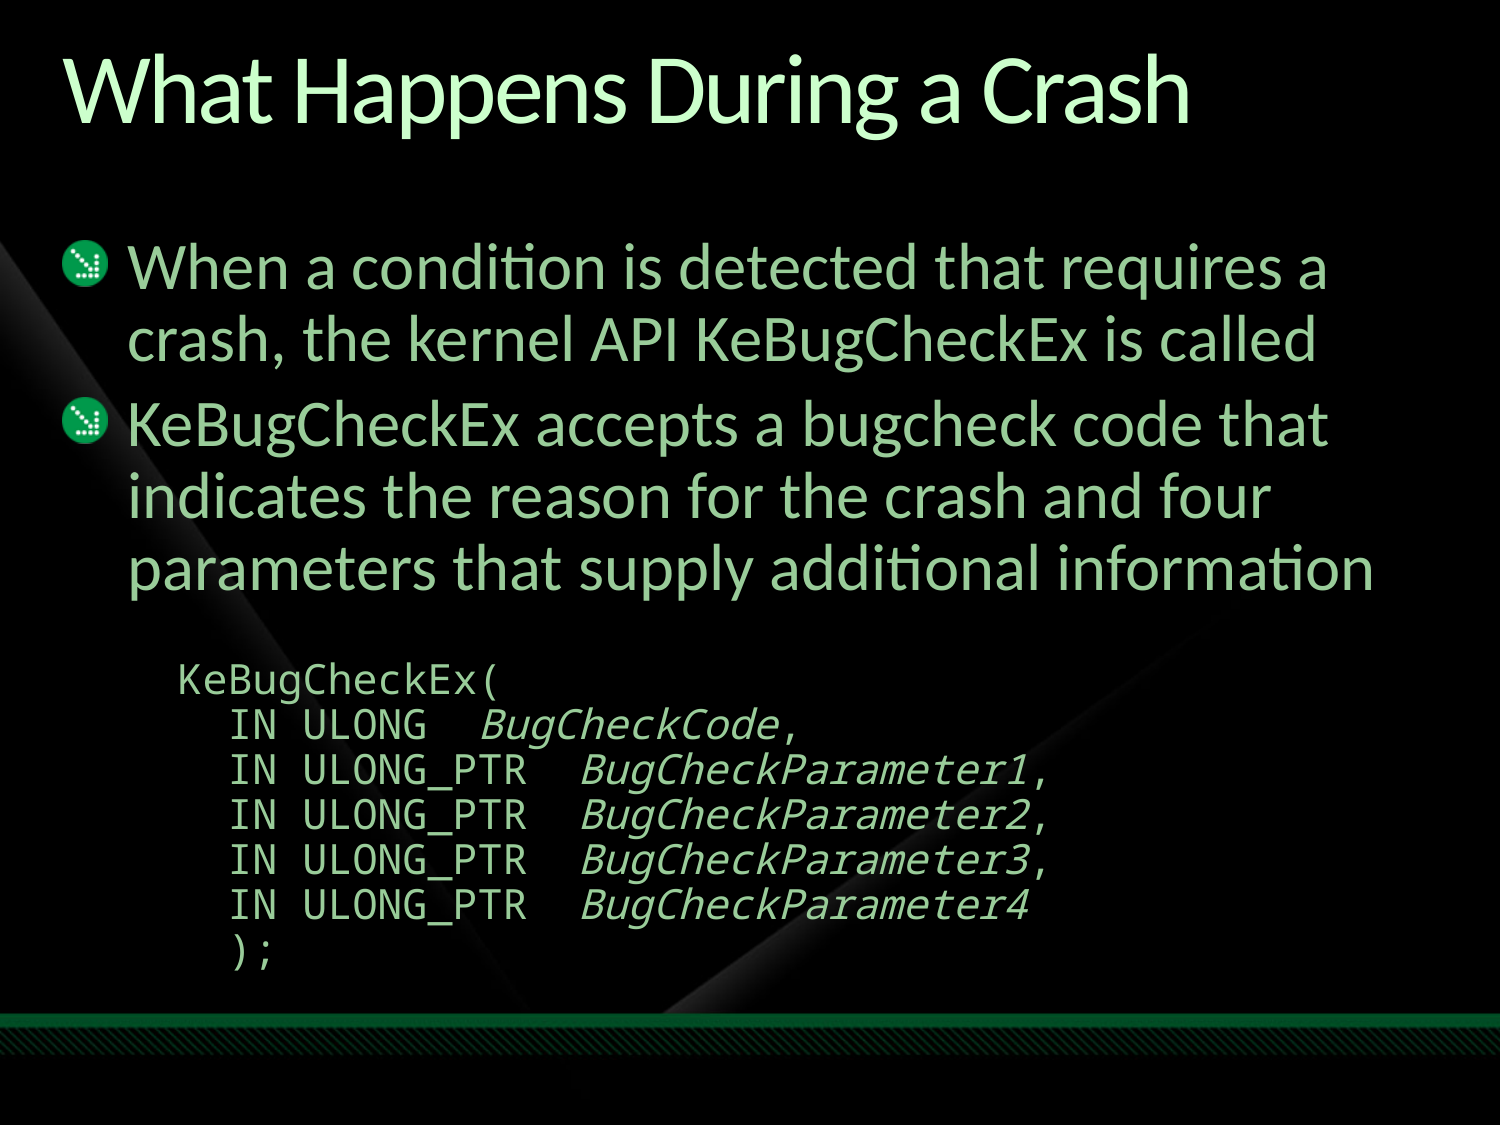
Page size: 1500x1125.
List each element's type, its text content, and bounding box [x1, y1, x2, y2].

picture [0, 0, 1500, 1125]
list When a condition is detected that requires a crash, the kernel API KeBugCheckEx is called KeBugCheckEx accepts a bugcheck code that indicates the reason for the crash and four parameters that supply additional information KeBugCheckEx( IN ULONG BugCheckCode, IN ULONG_PTR BugCheckParameter1, IN ULONG_PTR BugCheckParameter2, IN ULONG_PTR BugCheckParameter3, IN ULONG_PTR BugCheckParameter4 ); [62, 231, 1438, 980]
title What Happens During a Crash [62, 37, 1438, 147]
